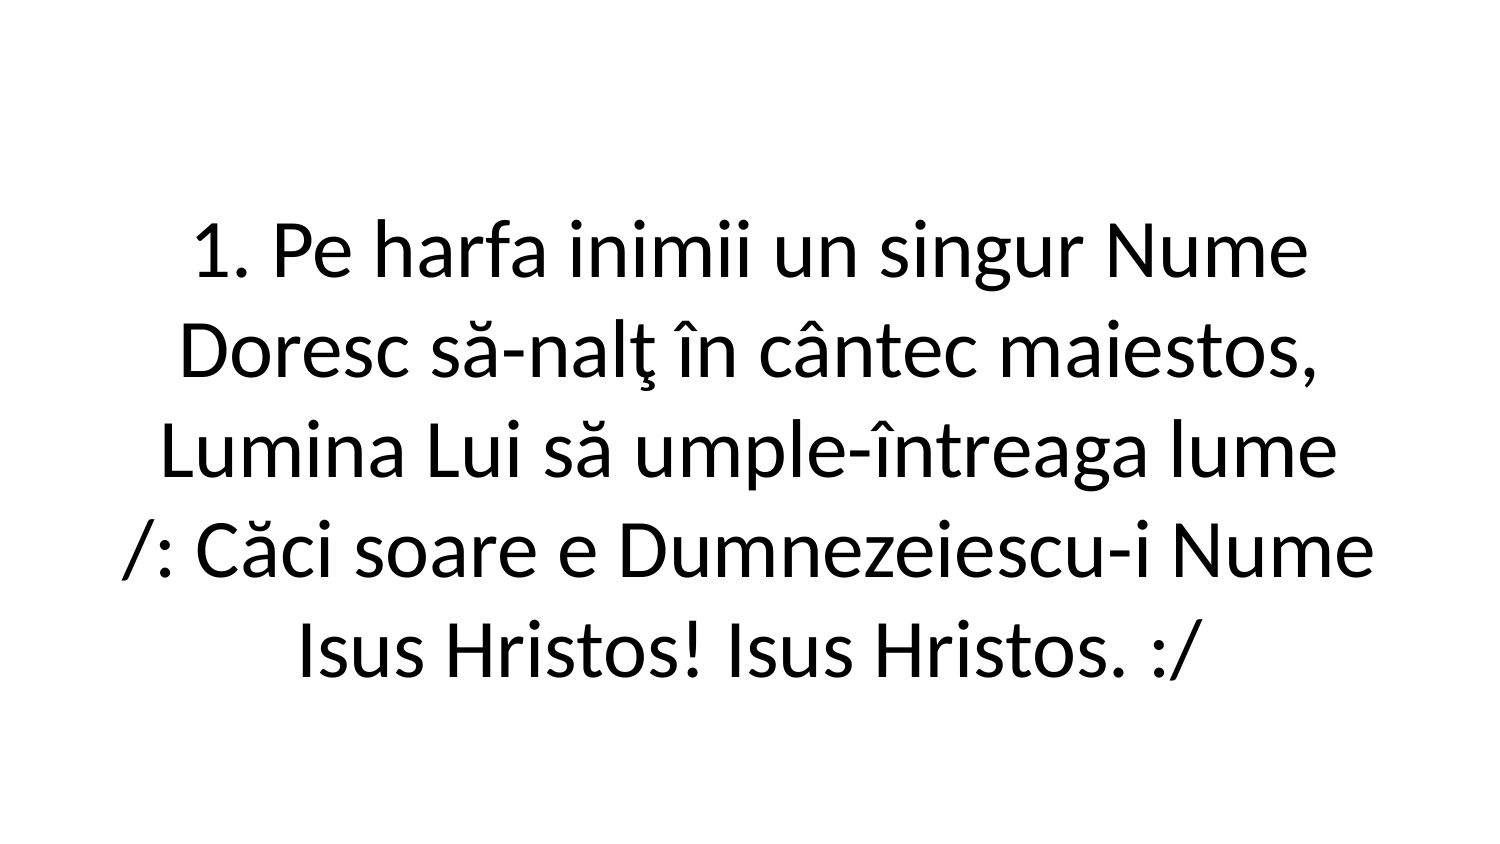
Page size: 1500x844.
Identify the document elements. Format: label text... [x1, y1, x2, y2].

text_box 1. Pe harfa inimii un singur Nume Doresc să-nalţ în cântec maiestos, Lumina Lui să umple-întreaga lume /: Căci soare e Dumnezeiescu-i Nume Isus Hristos! Isus Hristos. :/ [107, 142, 1393, 702]
